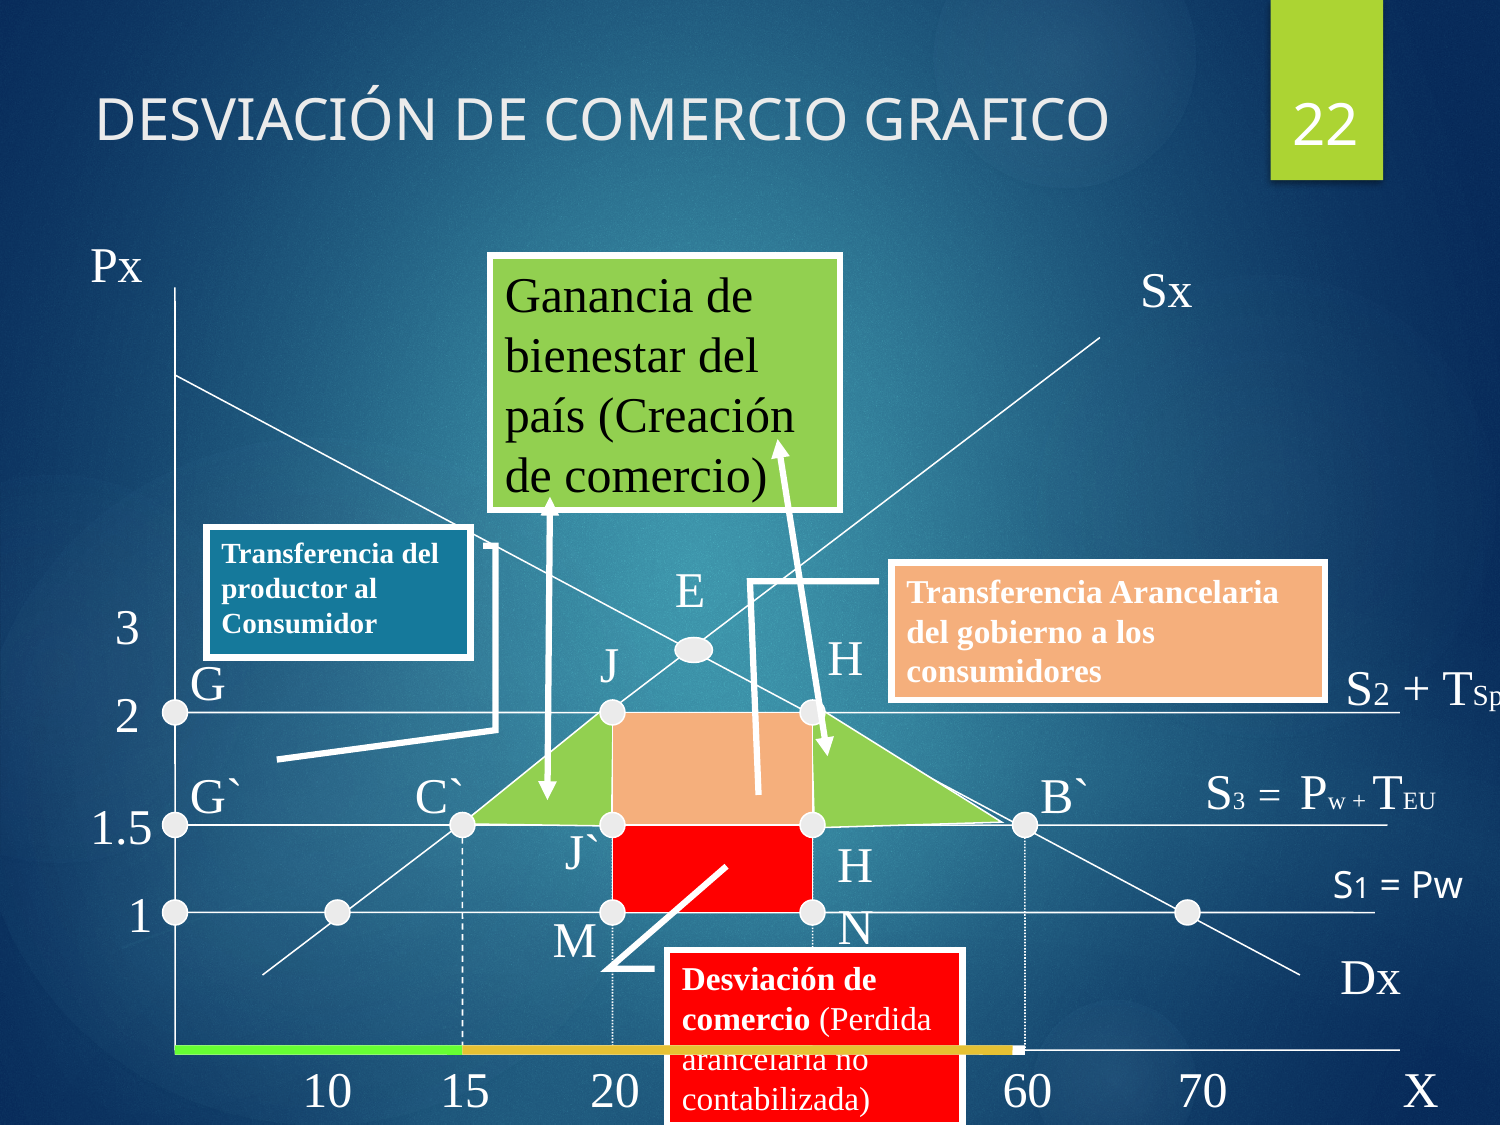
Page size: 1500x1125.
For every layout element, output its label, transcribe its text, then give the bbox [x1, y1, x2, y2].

text_box S3 = Pw + TEU [1248, 751, 1456, 827]
text_box Sx [1125, 249, 1208, 325]
text_box Dx [1325, 937, 1417, 1013]
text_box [489, 255, 841, 801]
slide_number 22 [1273, 48, 1378, 175]
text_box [174, 935, 1106, 981]
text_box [74, 587, 1243, 1125]
text_box S2 + TSp [1330, 648, 1500, 723]
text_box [174, 549, 484, 635]
text_box Transferencia Arancelaria del gobierno a los consumidores [1110, 562, 1325, 700]
text_box Px [75, 224, 158, 300]
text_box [162, 637, 1201, 926]
text_box X [1387, 1049, 1454, 1125]
text_box Transferencia del productor al Consumidor [206, 527, 471, 548]
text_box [846, 549, 1106, 635]
text_box S1 = Pw [1318, 853, 1479, 914]
title DESVIACIÓN DE COMERCIO GRAFICO [79, 74, 1232, 169]
